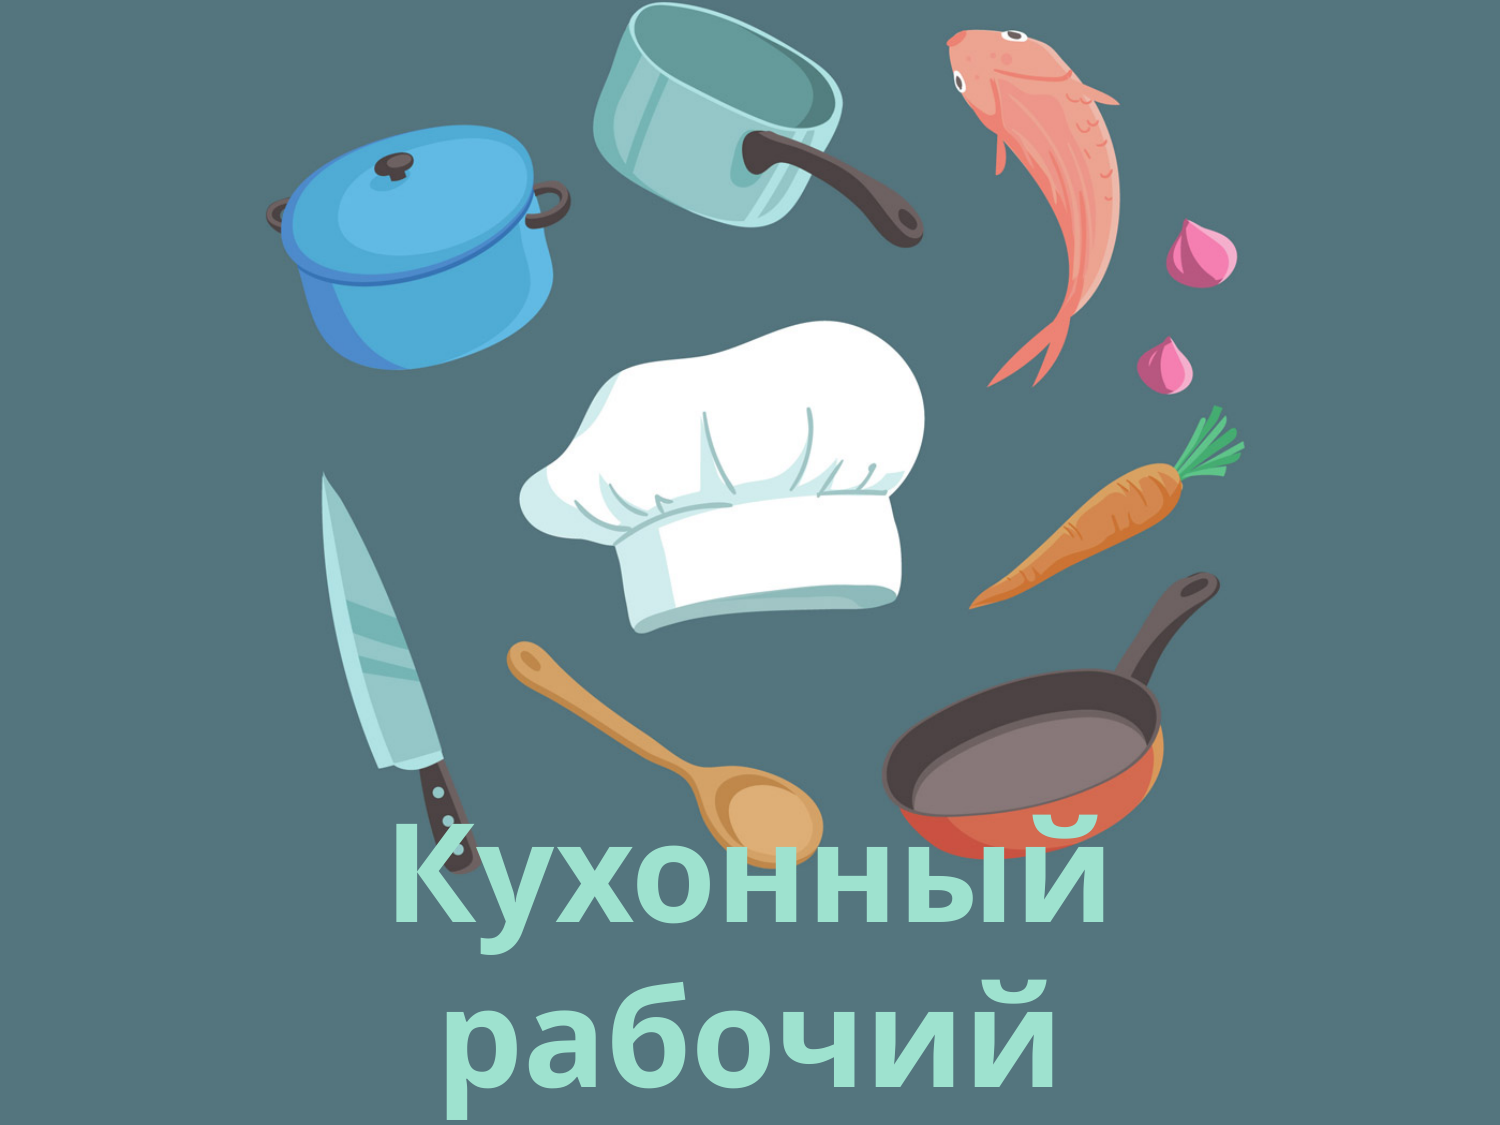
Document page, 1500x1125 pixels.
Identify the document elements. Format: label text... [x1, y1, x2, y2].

title Кухонный рабочий [38, 775, 1462, 1125]
picture [0, 0, 1500, 1125]
